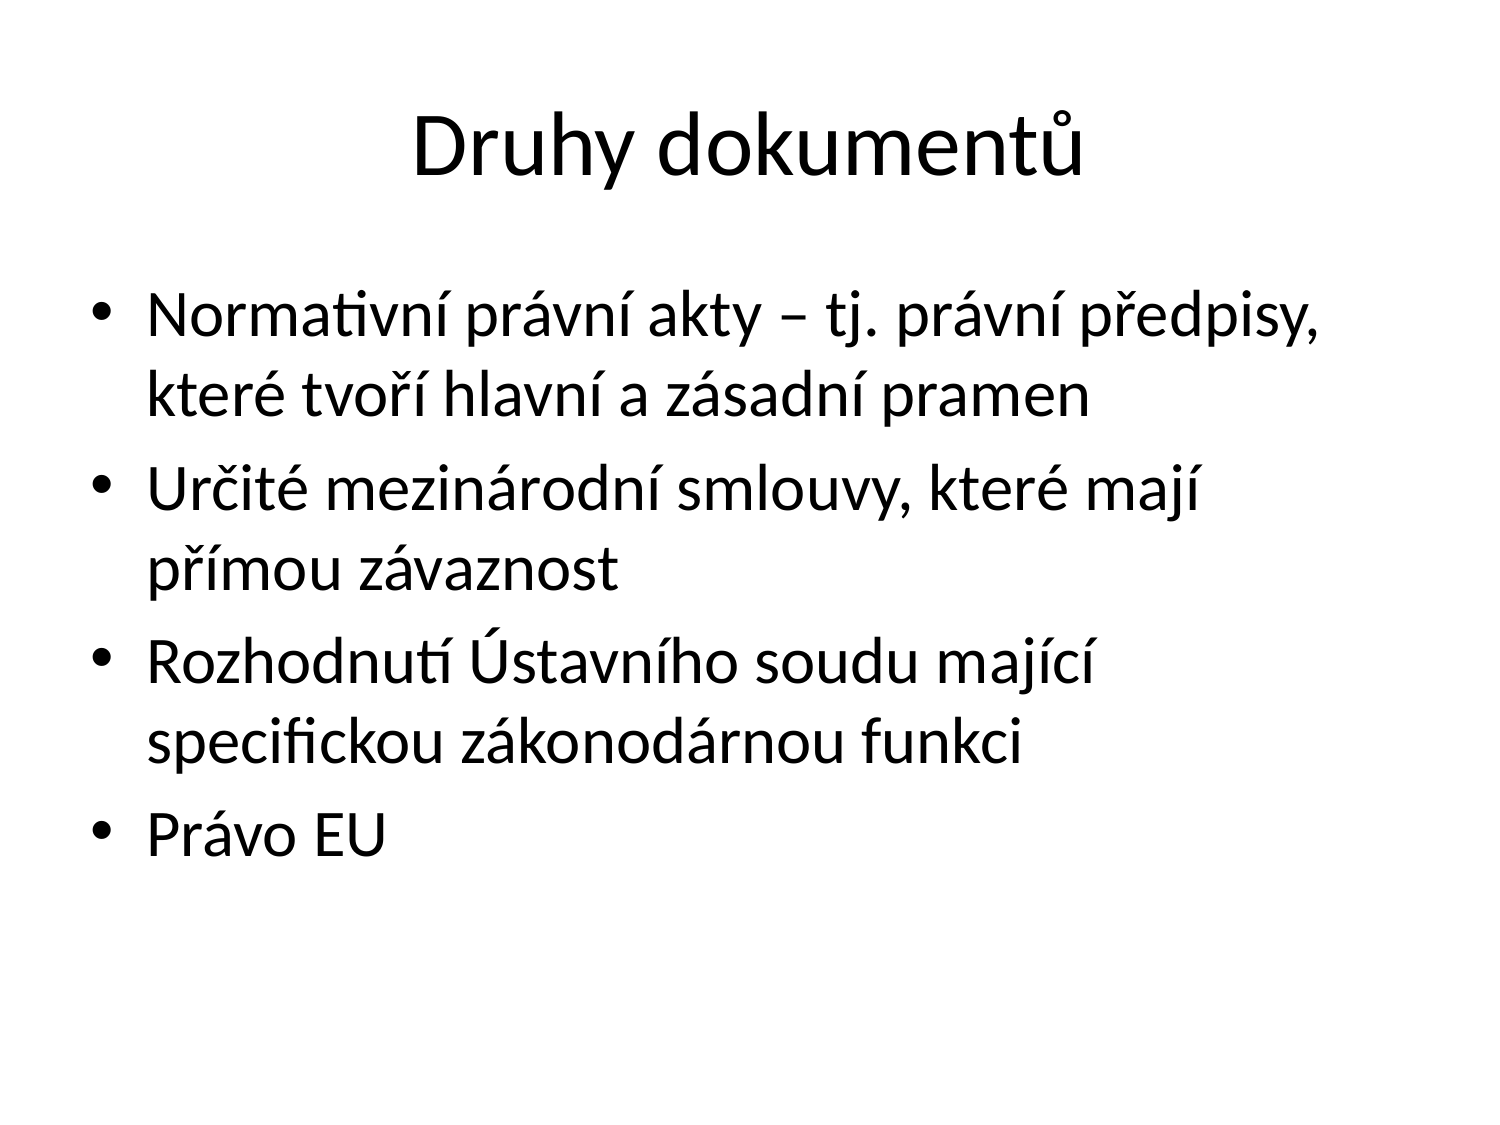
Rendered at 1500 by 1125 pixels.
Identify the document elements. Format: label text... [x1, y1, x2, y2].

title Druhy dokumentů [75, 45, 1425, 233]
list Normativní právní akty – tj. právní předpisy, které tvoří hlavní a zásadní pramen Určité mezinárodní smlouvy, které mají přímou závaznost Rozhodnutí Ústavního soudu mající specifickou zákonodárnou funkci Právo EU [75, 262, 1425, 1005]
